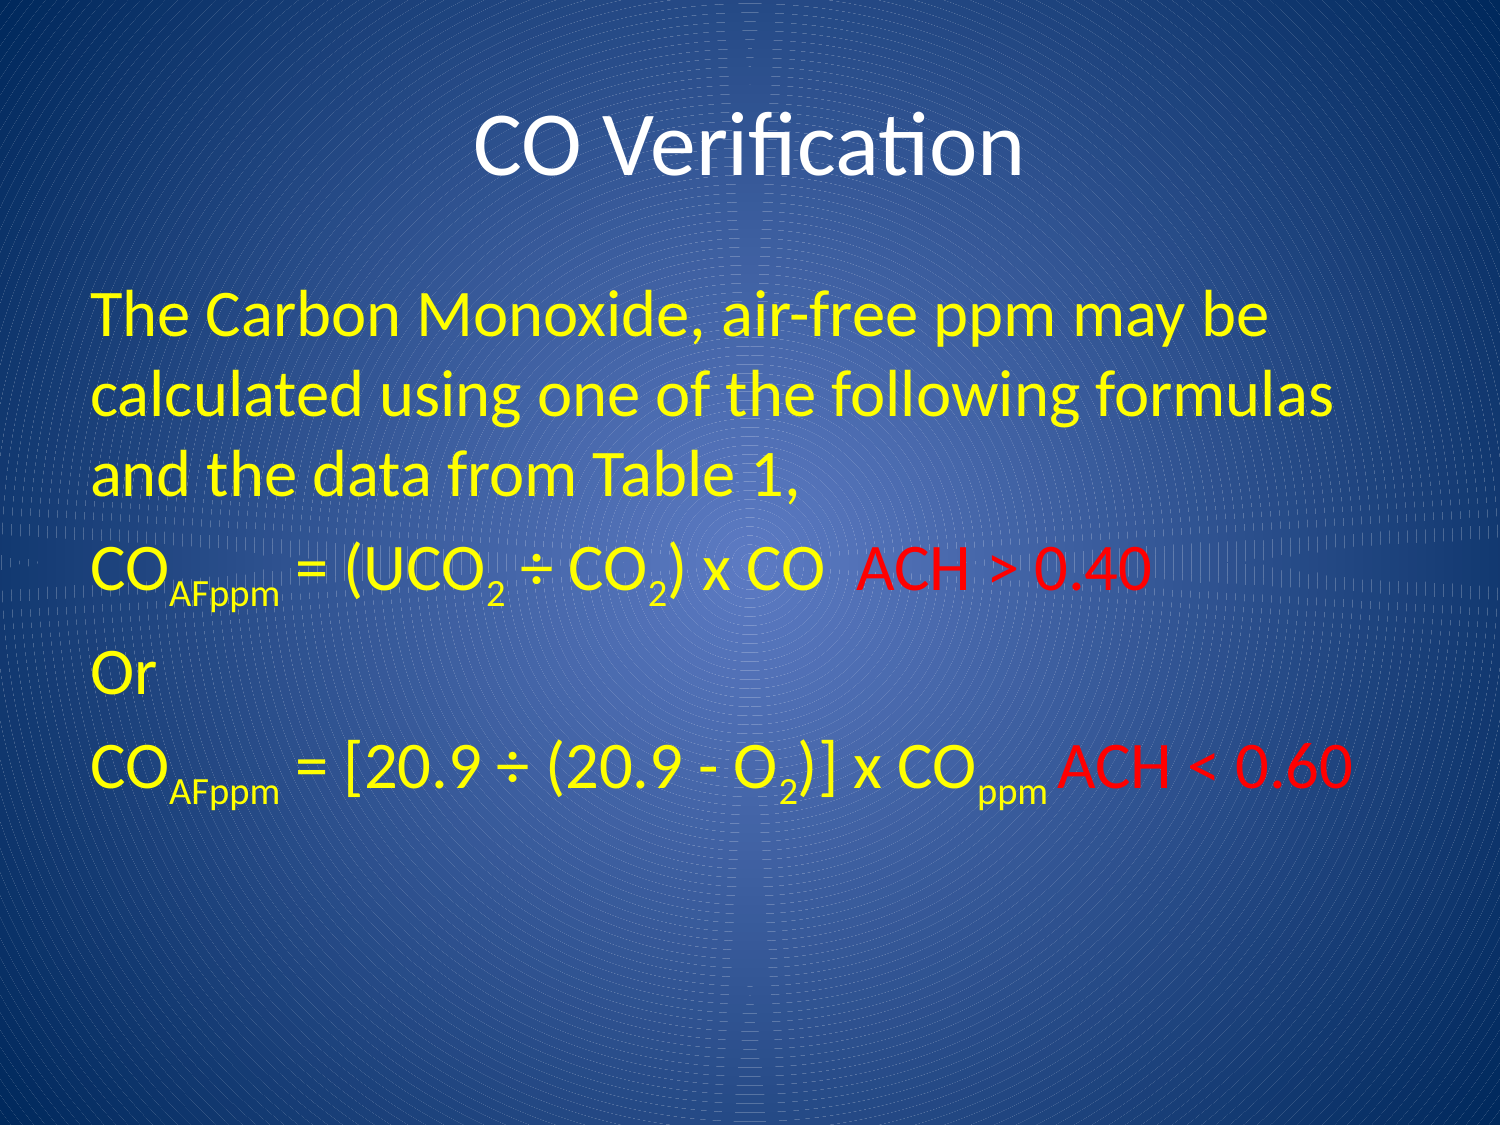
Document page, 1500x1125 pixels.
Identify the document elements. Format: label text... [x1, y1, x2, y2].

list The Carbon Monoxide, air-free ppm may be calculated using one of the following formulas and the data from Table 1, COAFppm = (UCO2 ÷ CO2) x CO ACH ˃ 0.40 Or COAFppm = [20.9 ÷ (20.9 - O2)] x COppm ACH ˂ 0.60 [75, 262, 1425, 1005]
title CO Verification [75, 45, 1425, 233]
